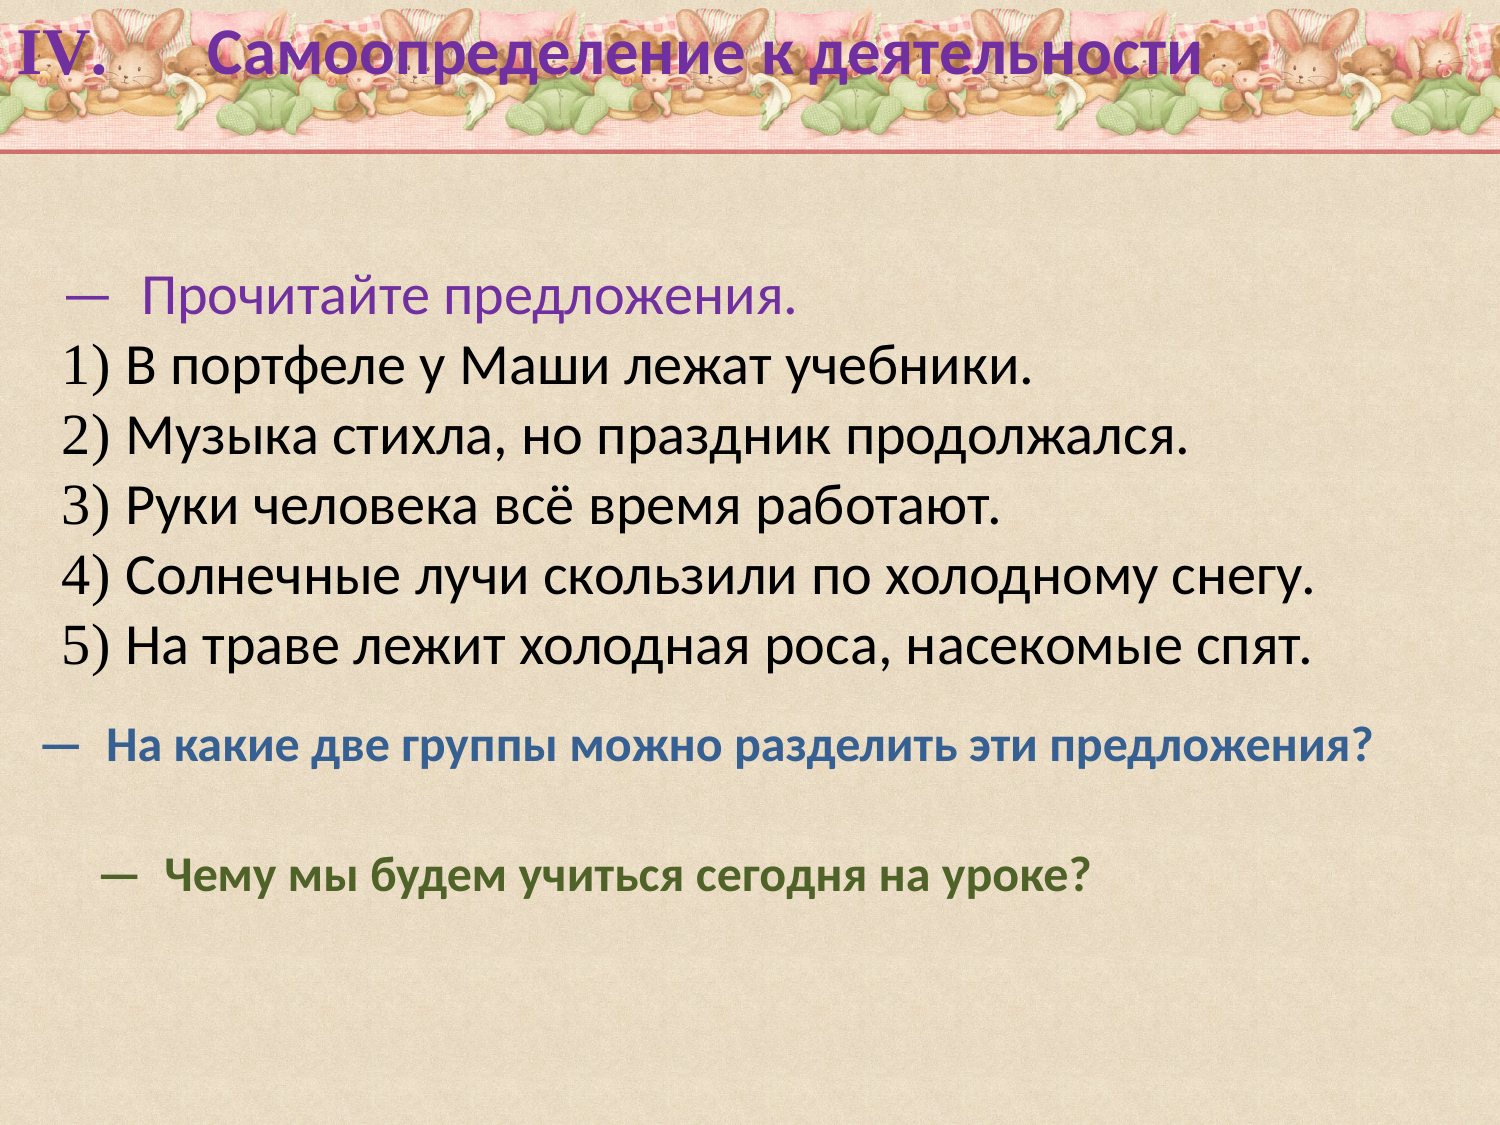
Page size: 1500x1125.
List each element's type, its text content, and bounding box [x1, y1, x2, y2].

text_box — Прочитайте предложения. 1) В портфеле у Маши лежат учебники. 2) Музыка стихла, но праздник продолжался. 3) Руки человека всё время работают. 4) Солнечные лучи скользили по холодному снегу. 5) На траве лежит холодная роса, насекомые спят. [46, 249, 1418, 684]
text_box — Чему мы будем учиться сегодня на уроке? [81, 834, 1371, 909]
text_box — На какие две группы можно разделить эти предложения? [23, 704, 1442, 779]
text_box IV. Самоопределение к деятельности [1, 0, 1220, 96]
picture [0, 0, 1500, 1125]
